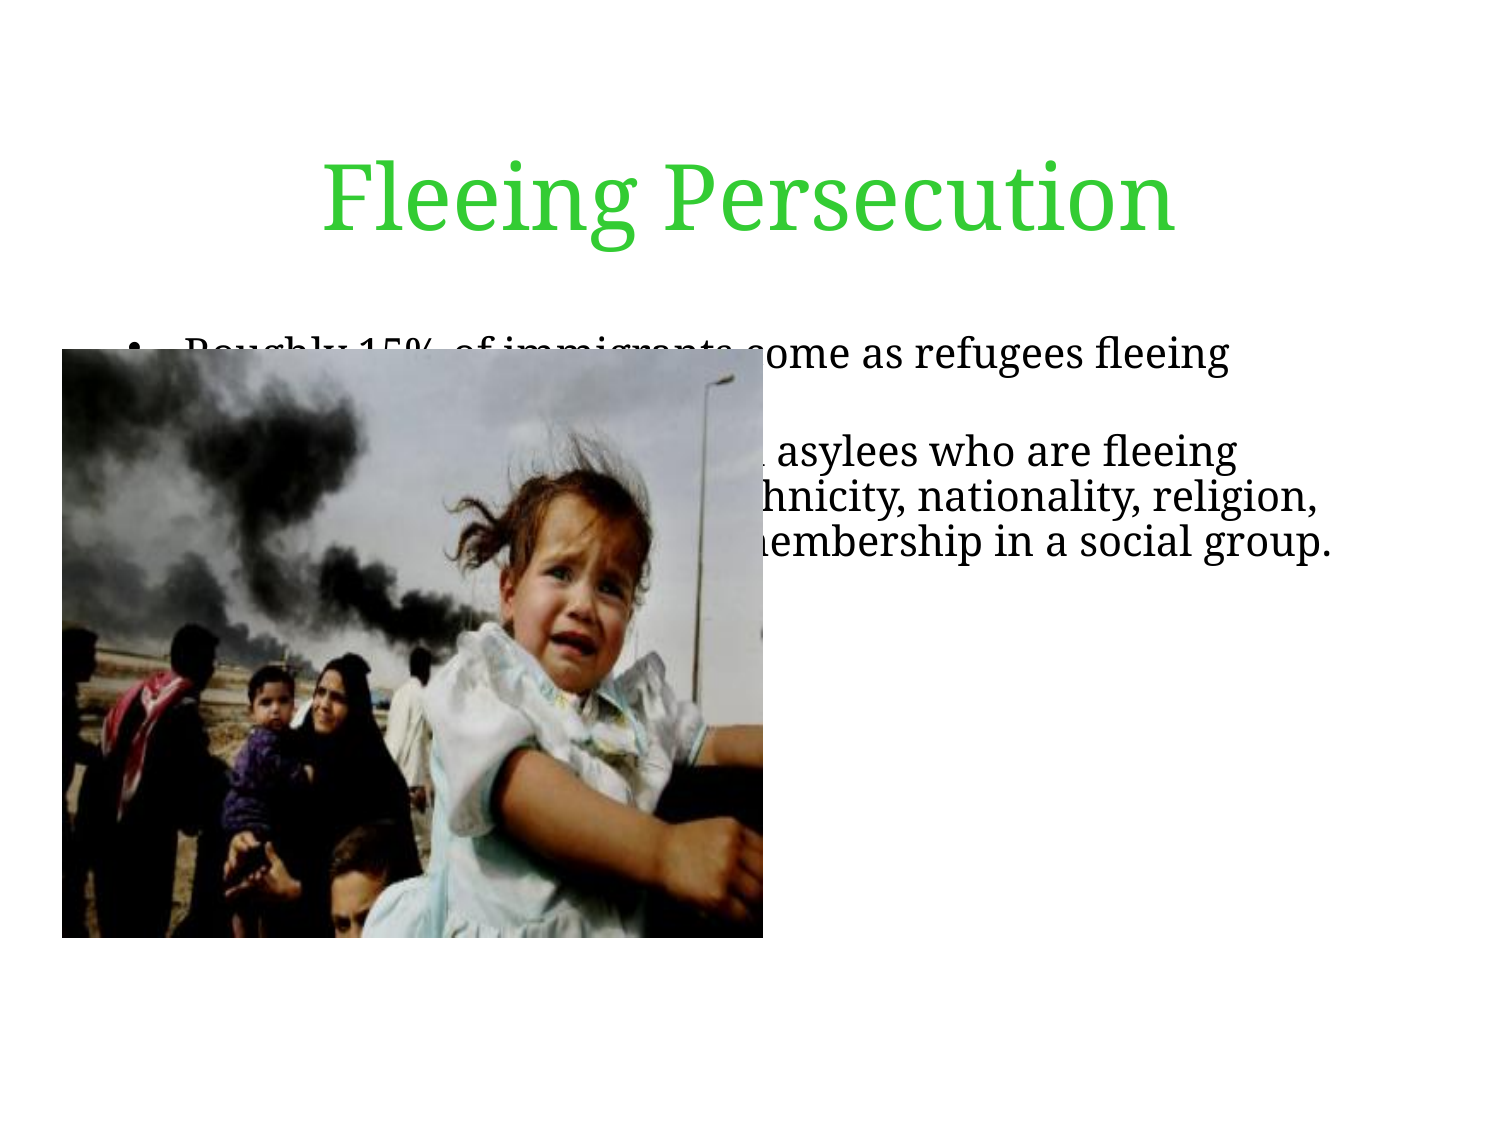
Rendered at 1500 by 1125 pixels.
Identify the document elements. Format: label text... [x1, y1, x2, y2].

title Fleeing Persecution [112, 99, 1388, 288]
picture [62, 349, 763, 938]
list Roughly 15% of immigrants come as refugees fleeing persecution. The U.S. accepts refugees and asylees who are fleeing persecution based on race, ethnicity, nationality, religion, gender, political opinion or membership in a social group. [112, 324, 1388, 1001]
